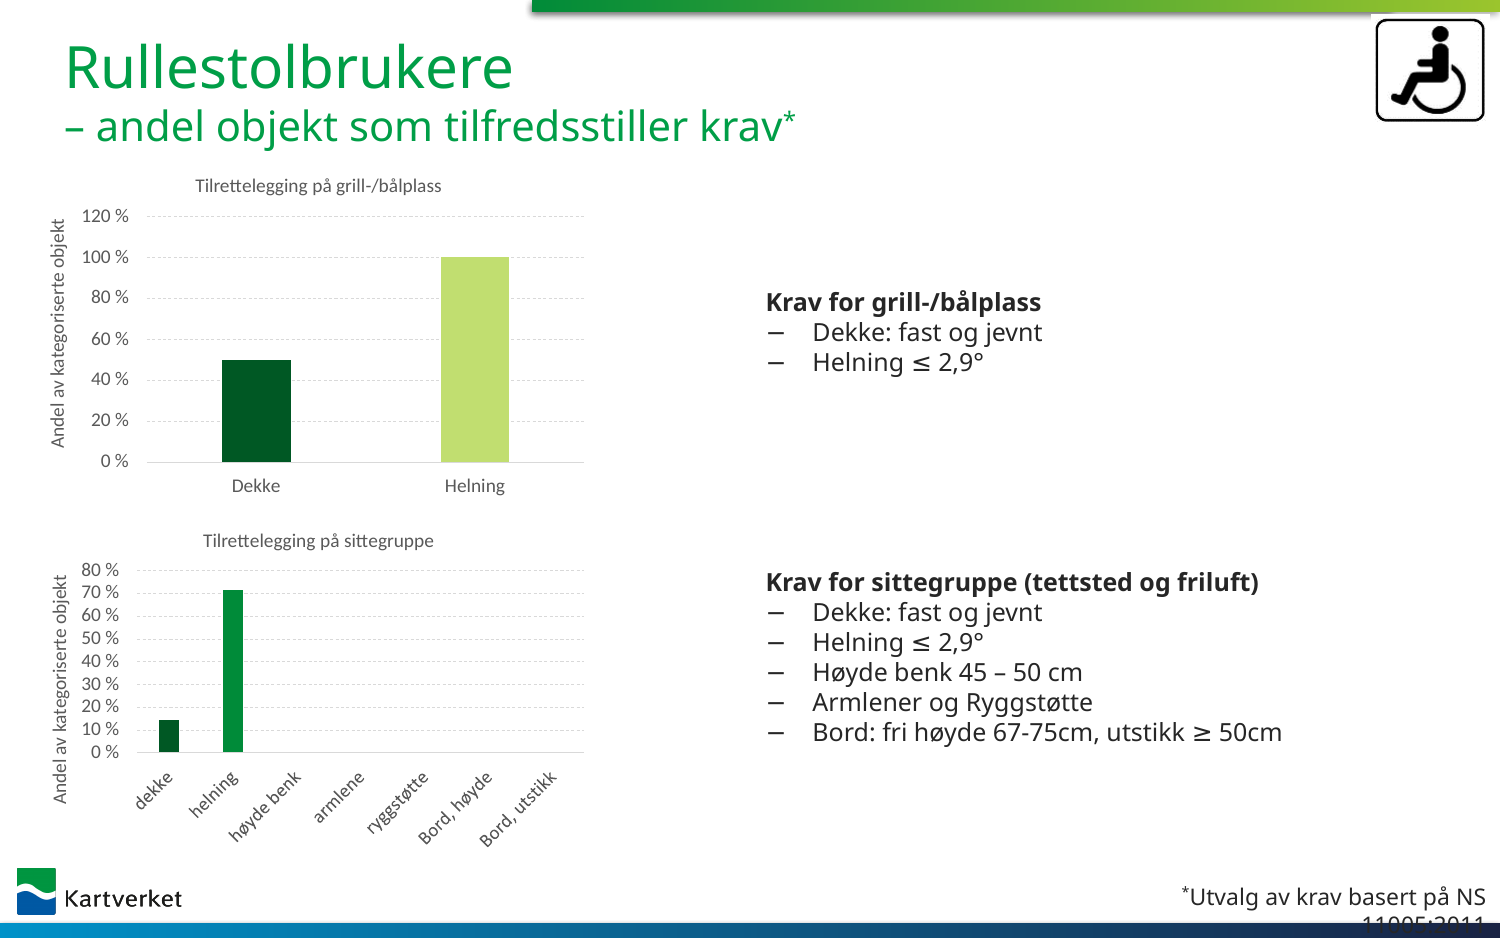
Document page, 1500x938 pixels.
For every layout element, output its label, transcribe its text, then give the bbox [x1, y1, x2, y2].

picture [41, 520, 596, 859]
text_box *Utvalg av krav basert på NS 11005:2011 [1068, 873, 1500, 938]
text_box Rullestolbrukere – andel objekt som tilfredsstiller krav* [49, 14, 1431, 158]
text_box Krav for sittegruppe (tettsted og friluft) Dekke: fast og jevnt Helning ≤ 2,9° Høyde benk 45 – 50 cm Armlener og Ryggstøtte Bord: fri høyde 67-75cm, utstikk ≥ 50cm [750, 559, 1500, 754]
picture [41, 166, 596, 505]
picture [1371, 13, 1491, 127]
text_box Krav for grill-/bålplass Dekke: fast og jevnt Helning ≤ 2,9° [750, 279, 1452, 384]
